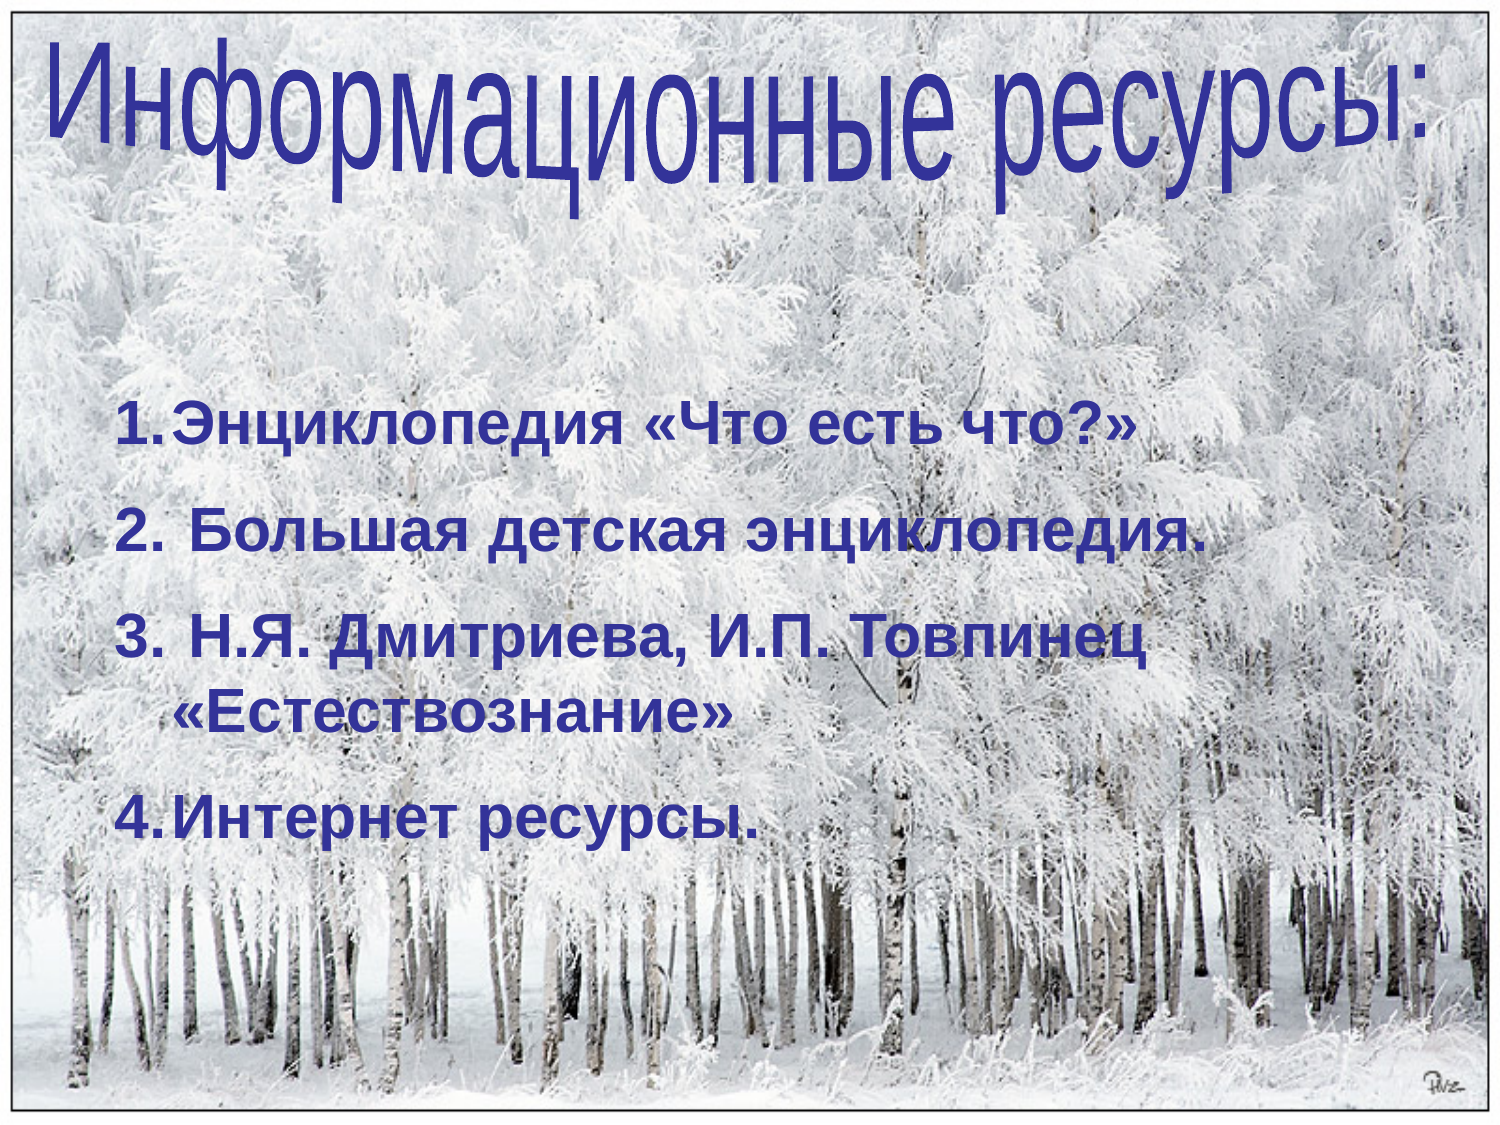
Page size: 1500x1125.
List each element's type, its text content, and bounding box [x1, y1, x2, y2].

picture [0, 0, 1500, 1125]
text_box Энциклопедия «Что есть что?» Большая детская энциклопедия. Н.Я. Дмитриева, И.П. Товпинец «Естествознание» Интернет ресурсы. [99, 374, 1463, 859]
